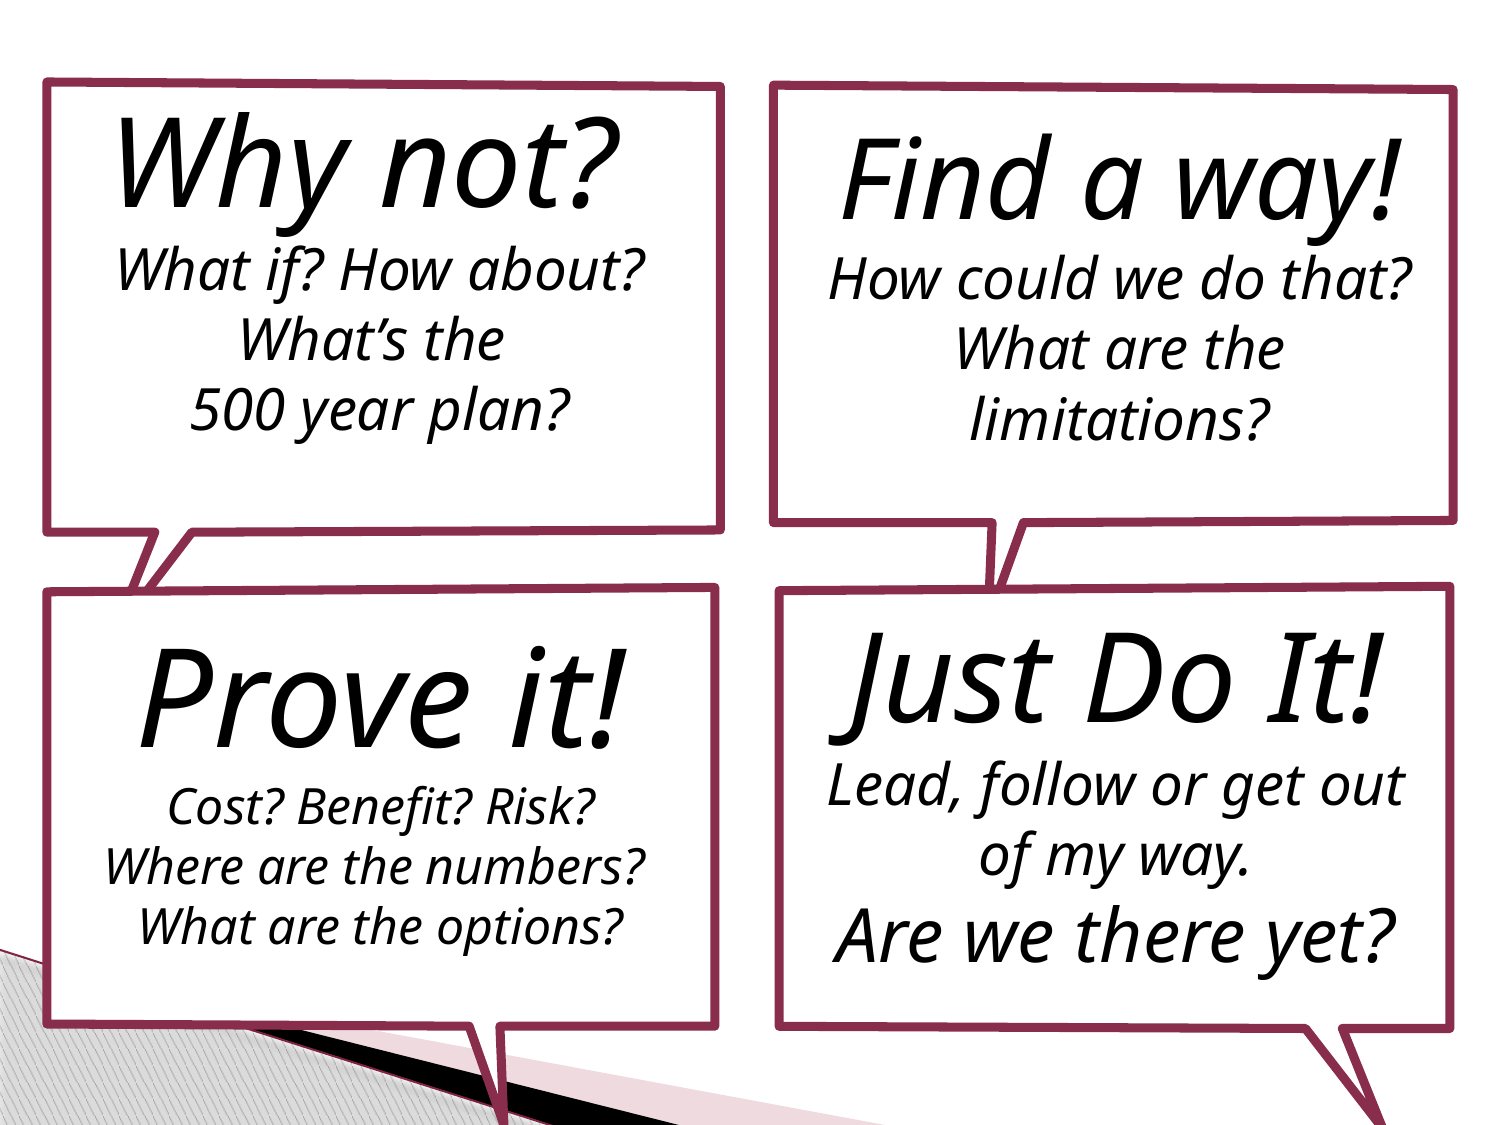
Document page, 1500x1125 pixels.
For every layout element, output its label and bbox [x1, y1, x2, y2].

text_box [773, 84, 1454, 594]
text_box [778, 586, 1451, 1125]
text_box [43, 74, 721, 634]
text_box [46, 587, 716, 1125]
